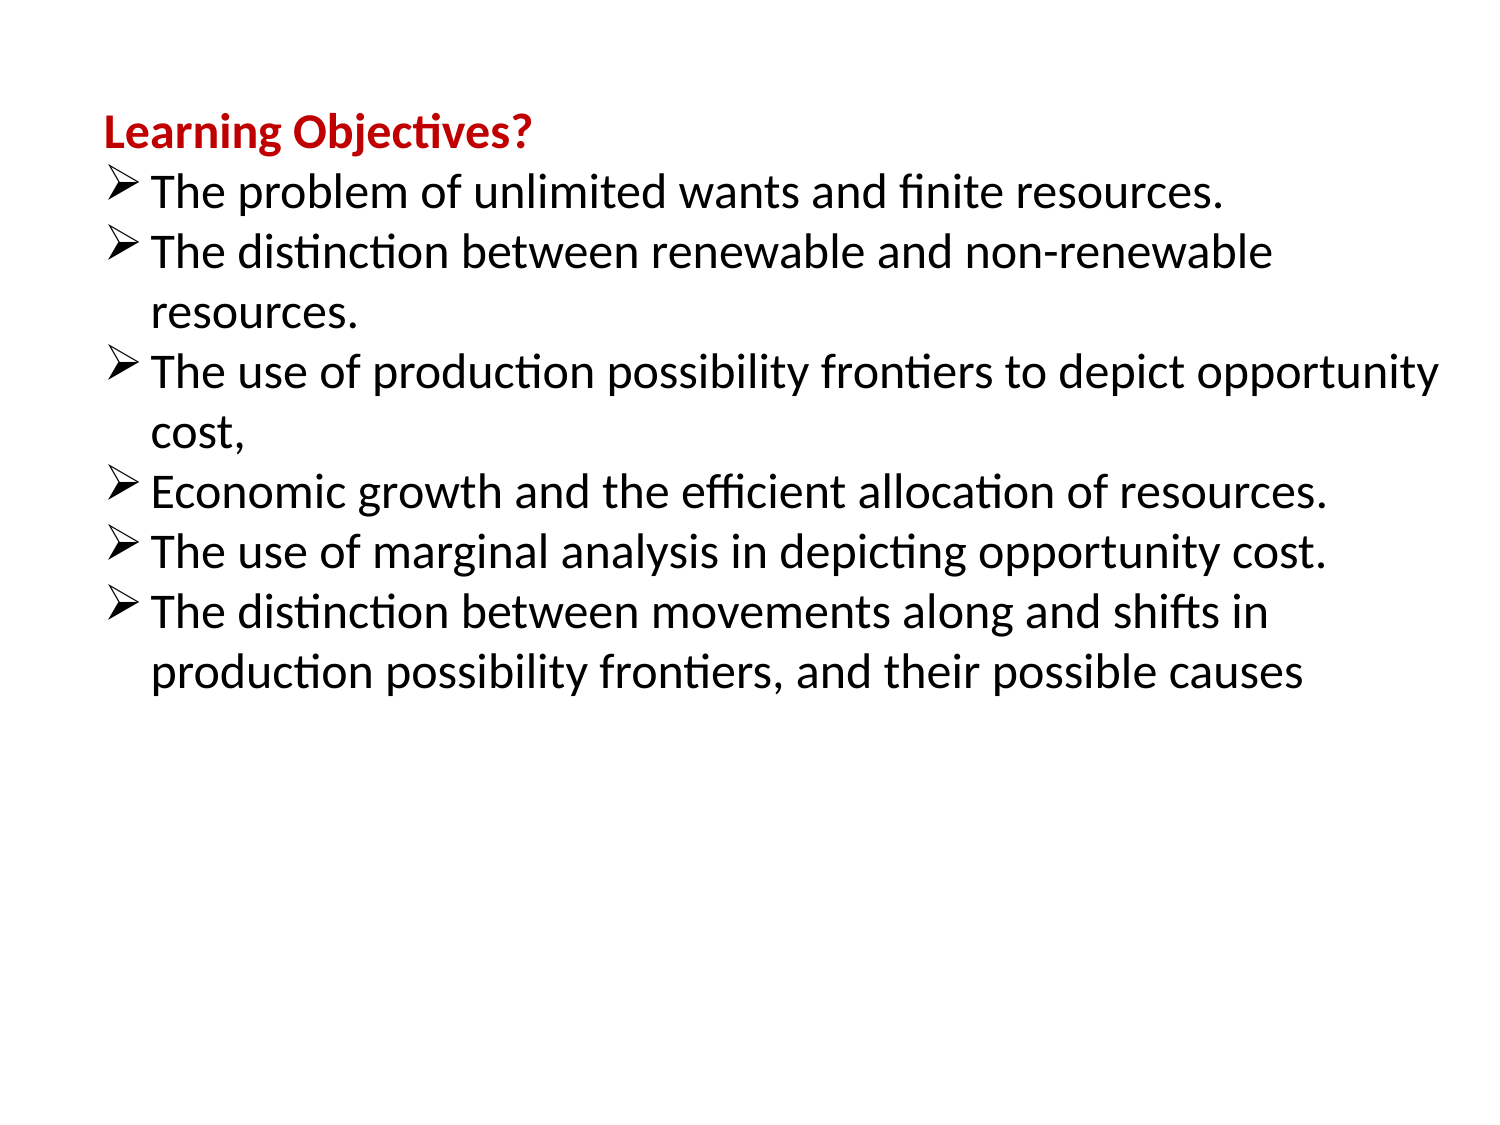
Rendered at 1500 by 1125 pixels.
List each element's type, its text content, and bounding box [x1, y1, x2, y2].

text_box Learning Objectives? The problem of unlimited wants and finite resources. The distinction between renewable and non-renewable resources. The use of production possibility frontiers to depict opportunity cost, Economic growth and the efficient allocation of resources. The use of marginal analysis in depicting opportunity cost. The distinction between movements along and shifts in production possibility frontiers, and their possible causes [89, 91, 1457, 706]
